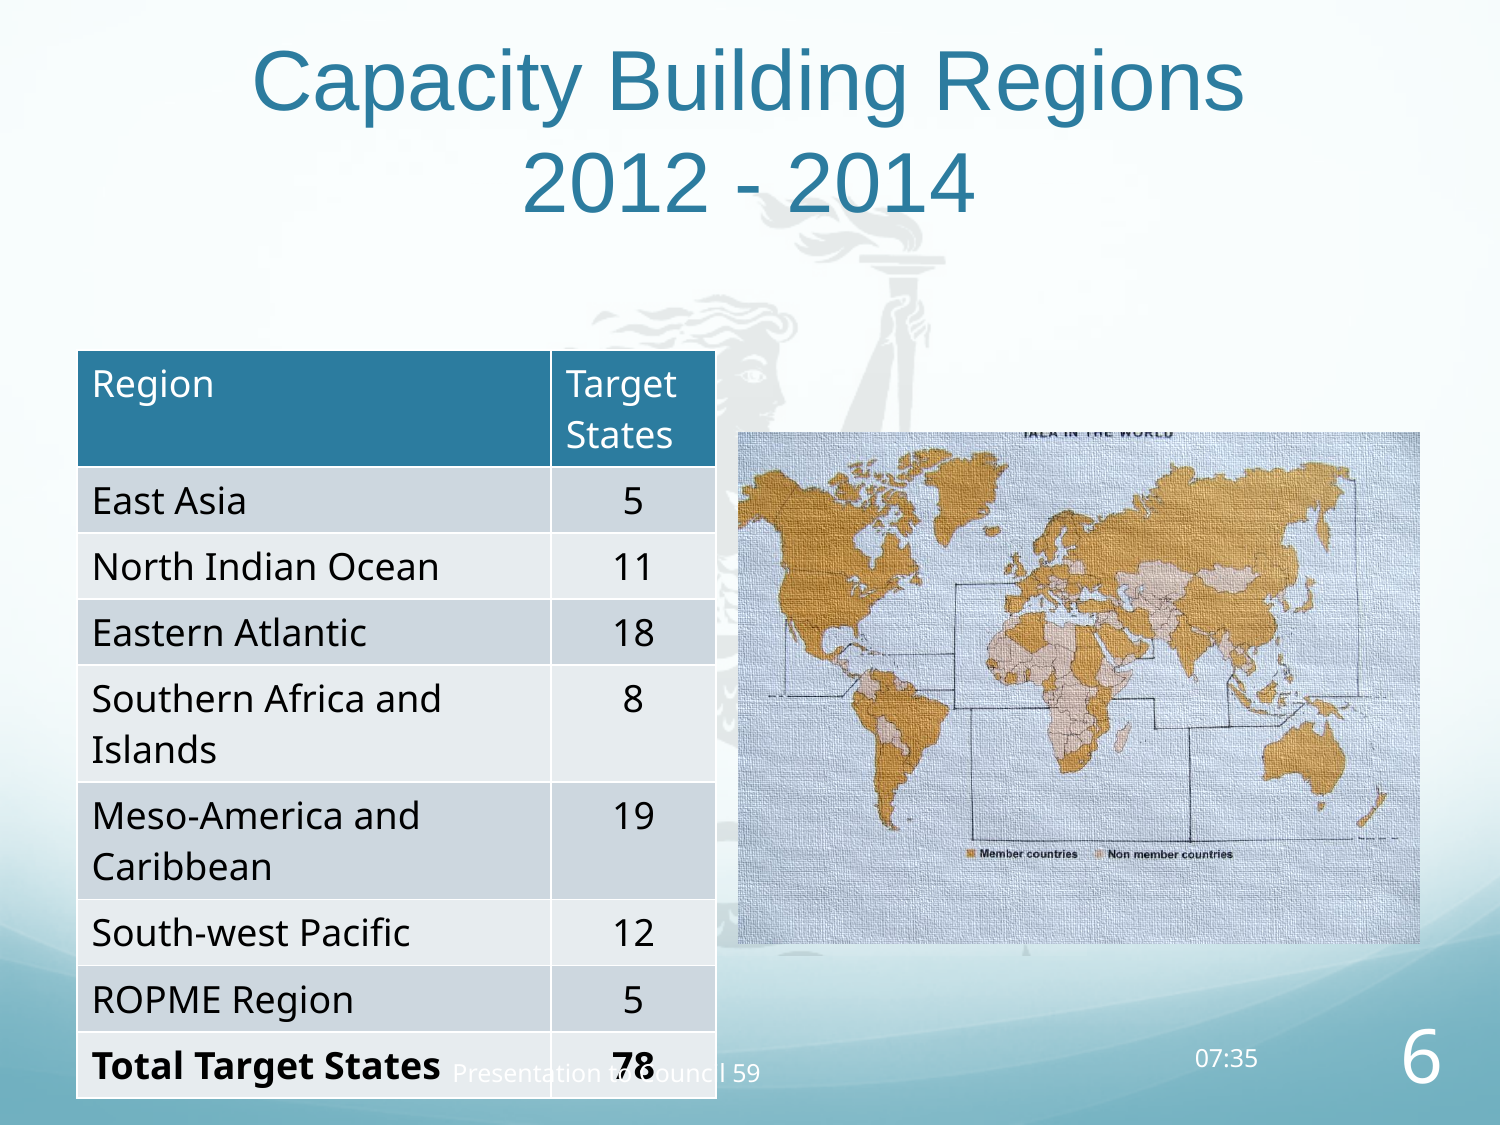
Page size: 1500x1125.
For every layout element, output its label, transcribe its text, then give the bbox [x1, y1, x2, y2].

table_cell 11 [552, 534, 715, 598]
title Capacity Building Regions 2012 - 2014 [90, 17, 1410, 237]
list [737, 432, 1420, 944]
footer Presentation to Council 59 [437, 1042, 1105, 1103]
table_cell North Indian Ocean [78, 534, 550, 598]
table_cell 18 [552, 600, 715, 664]
table_cell 8 [552, 666, 715, 781]
table_cell Eastern Atlantic [78, 600, 550, 664]
table_header Region [78, 351, 550, 466]
table_cell Meso-America and Caribbean [78, 783, 550, 899]
table_cell South-west Pacific [78, 900, 550, 965]
table_cell 78 [552, 1033, 715, 1042]
table_cell ROPME Region [78, 966, 550, 1031]
table_cell East Asia [78, 468, 550, 532]
table_cell 5 [552, 966, 715, 1031]
table_cell Southern Africa and Islands [78, 666, 550, 781]
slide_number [923, 1029, 1274, 1090]
table_cell 5 [552, 468, 715, 532]
slide_number 6 [1295, 1029, 1459, 1090]
table_cell 12 [552, 900, 715, 965]
table_cell 19 [552, 783, 715, 899]
table_cell Total Target States [78, 1033, 550, 1097]
table_header Target States [552, 351, 715, 466]
